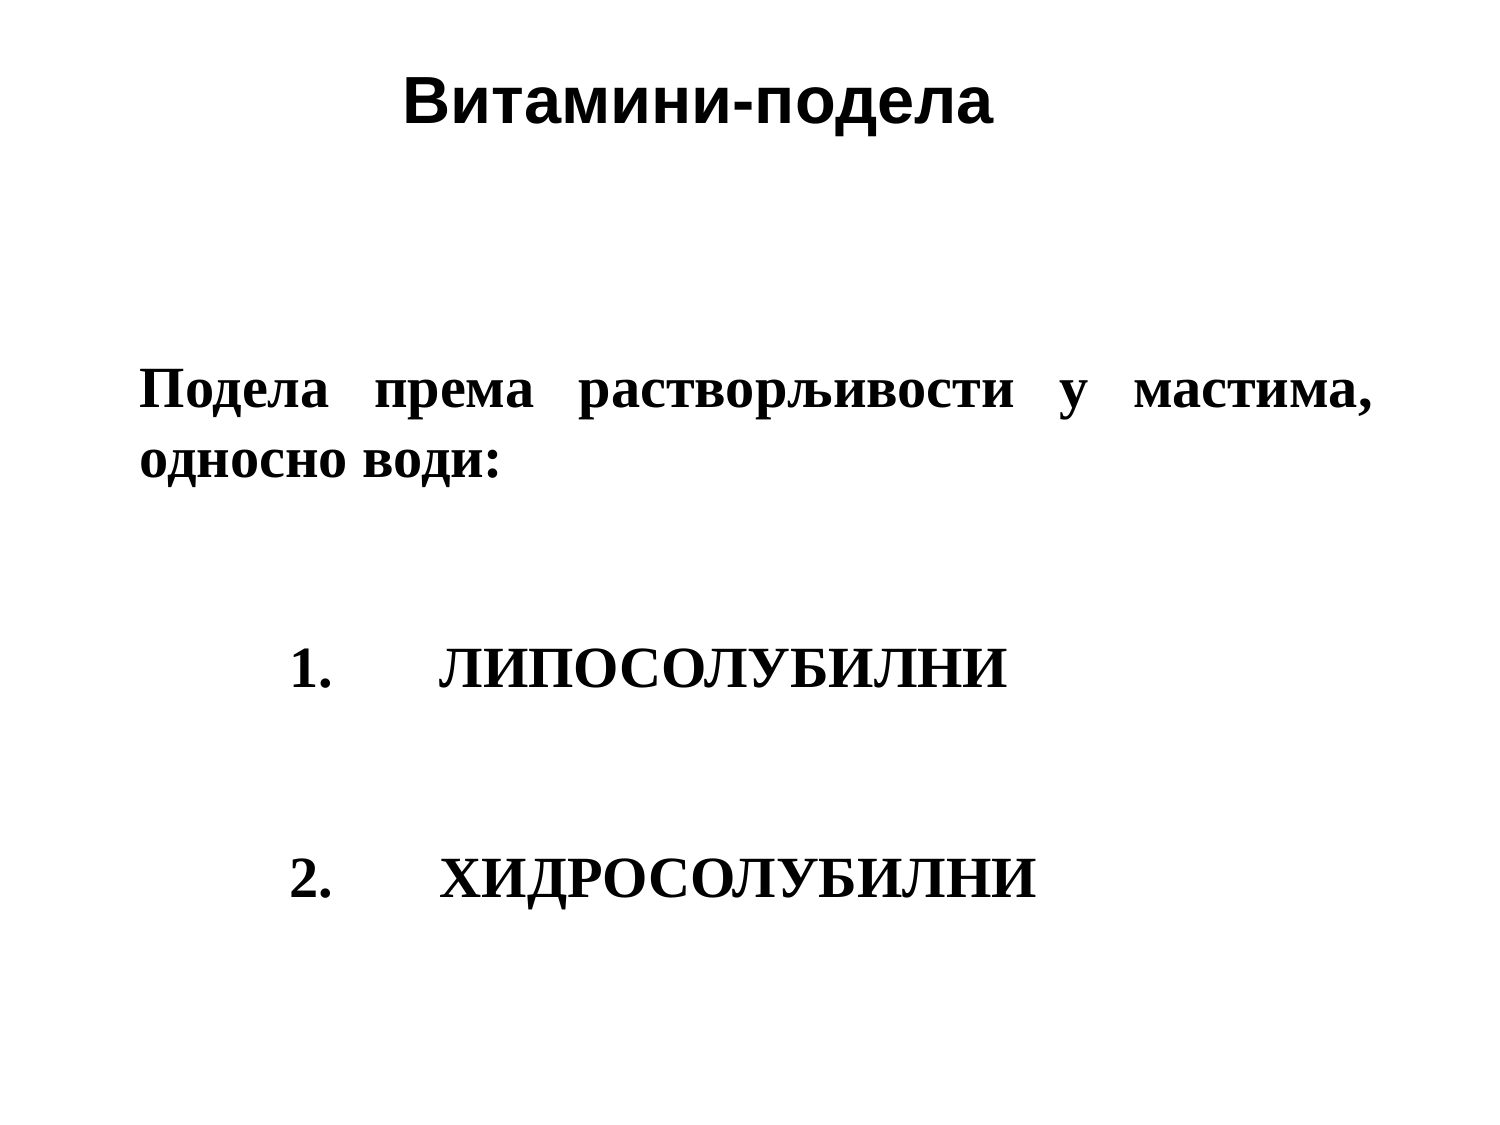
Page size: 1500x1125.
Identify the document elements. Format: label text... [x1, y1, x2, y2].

text_box Подела према растворљивости у мастима, односно води: 1. ЛИПОСОЛУБИЛНИ 2. ХИДРОСОЛУБИЛНИ [124, 341, 1388, 987]
text_box Витамини-подела [387, 49, 1225, 258]
